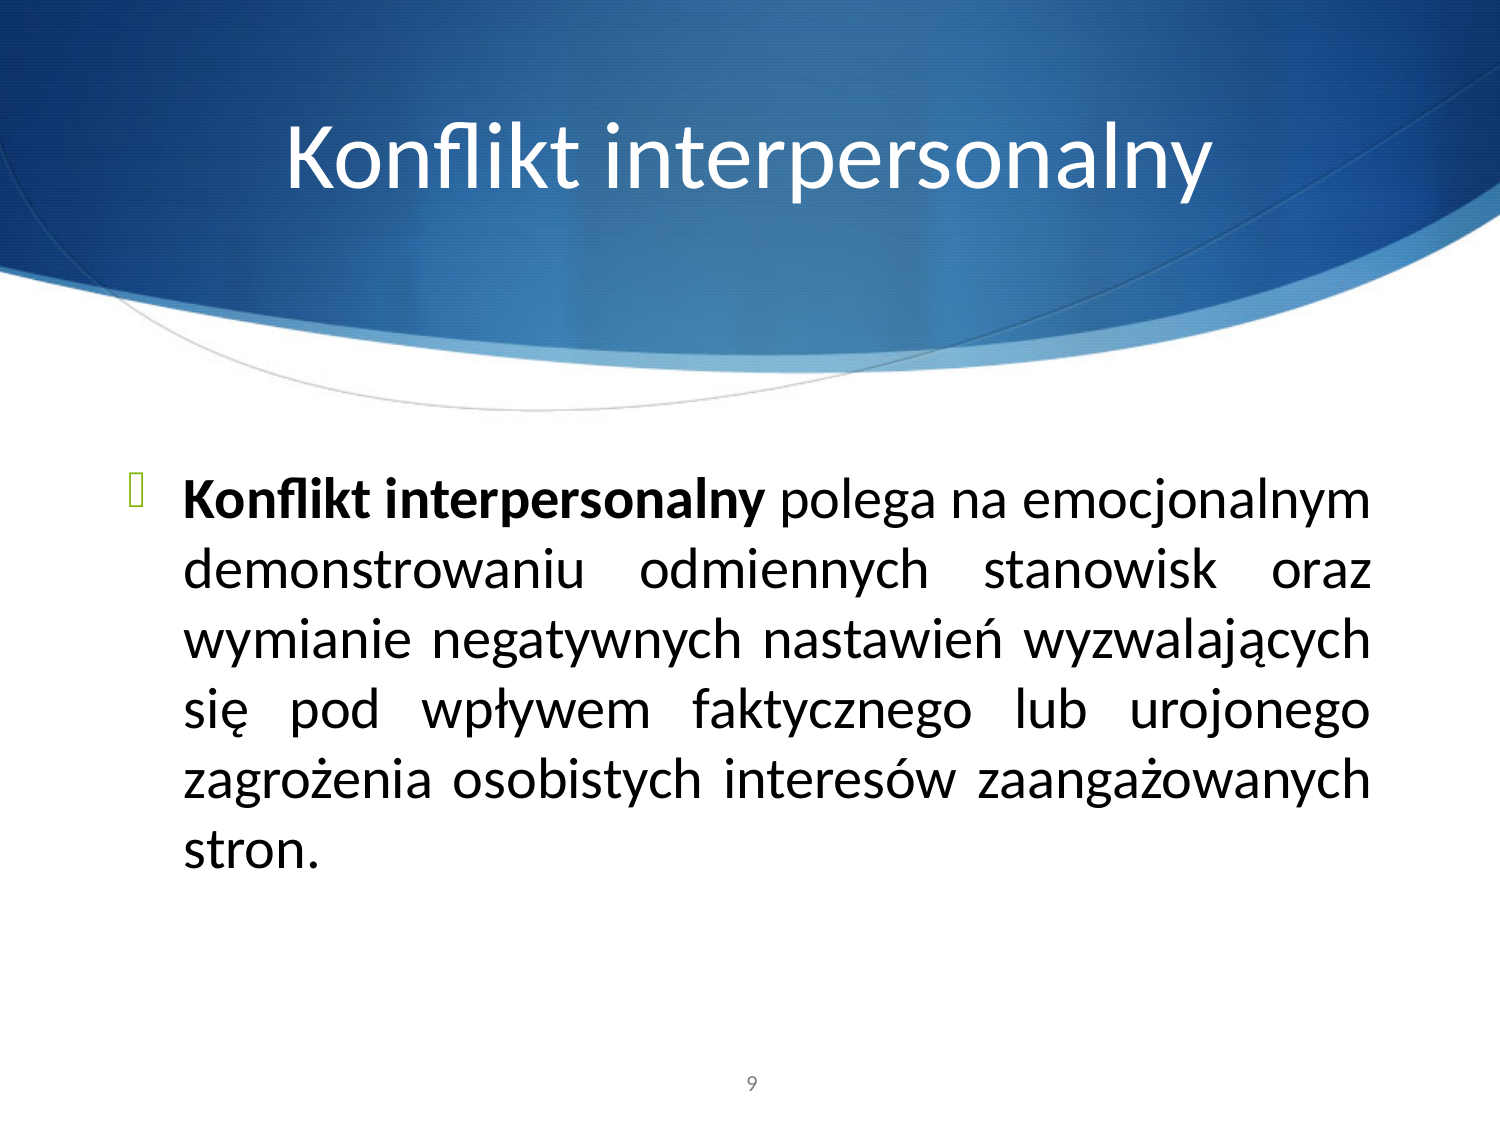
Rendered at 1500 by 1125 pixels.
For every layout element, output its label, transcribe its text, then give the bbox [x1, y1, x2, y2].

title Konflikt interpersonalny [75, 0, 1425, 301]
list Konflikt interpersonalny polega na emocjonalnym demonstrowaniu odmiennych stanowisk oraz wymianie negatywnych nastawień wyzwalających się pod wpływem faktycznego lub urojonego zagrożenia osobistych interesów zaangażowanych stron. [121, 454, 1379, 991]
picture [0, 0, 1500, 1125]
slide_number 9 [730, 1062, 769, 1103]
